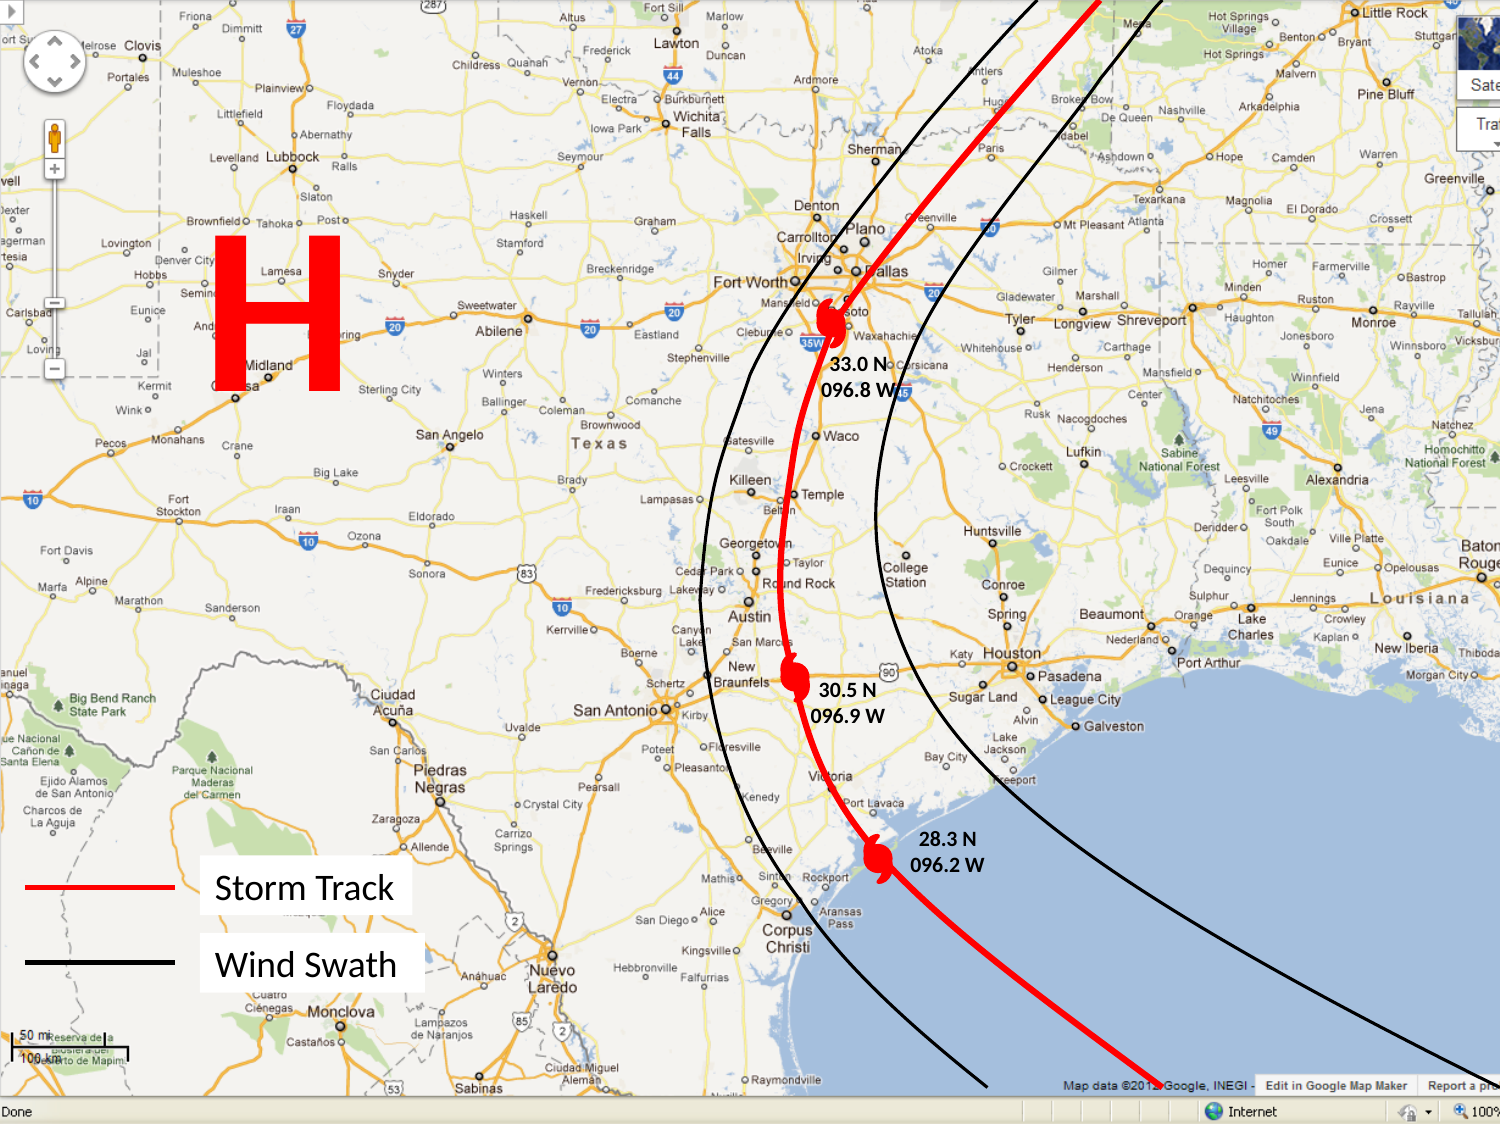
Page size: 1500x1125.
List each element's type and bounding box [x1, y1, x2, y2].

text_box [818, 300, 845, 347]
picture [0, 0, 1500, 1125]
text_box [865, 835, 892, 883]
text_box [782, 654, 809, 701]
